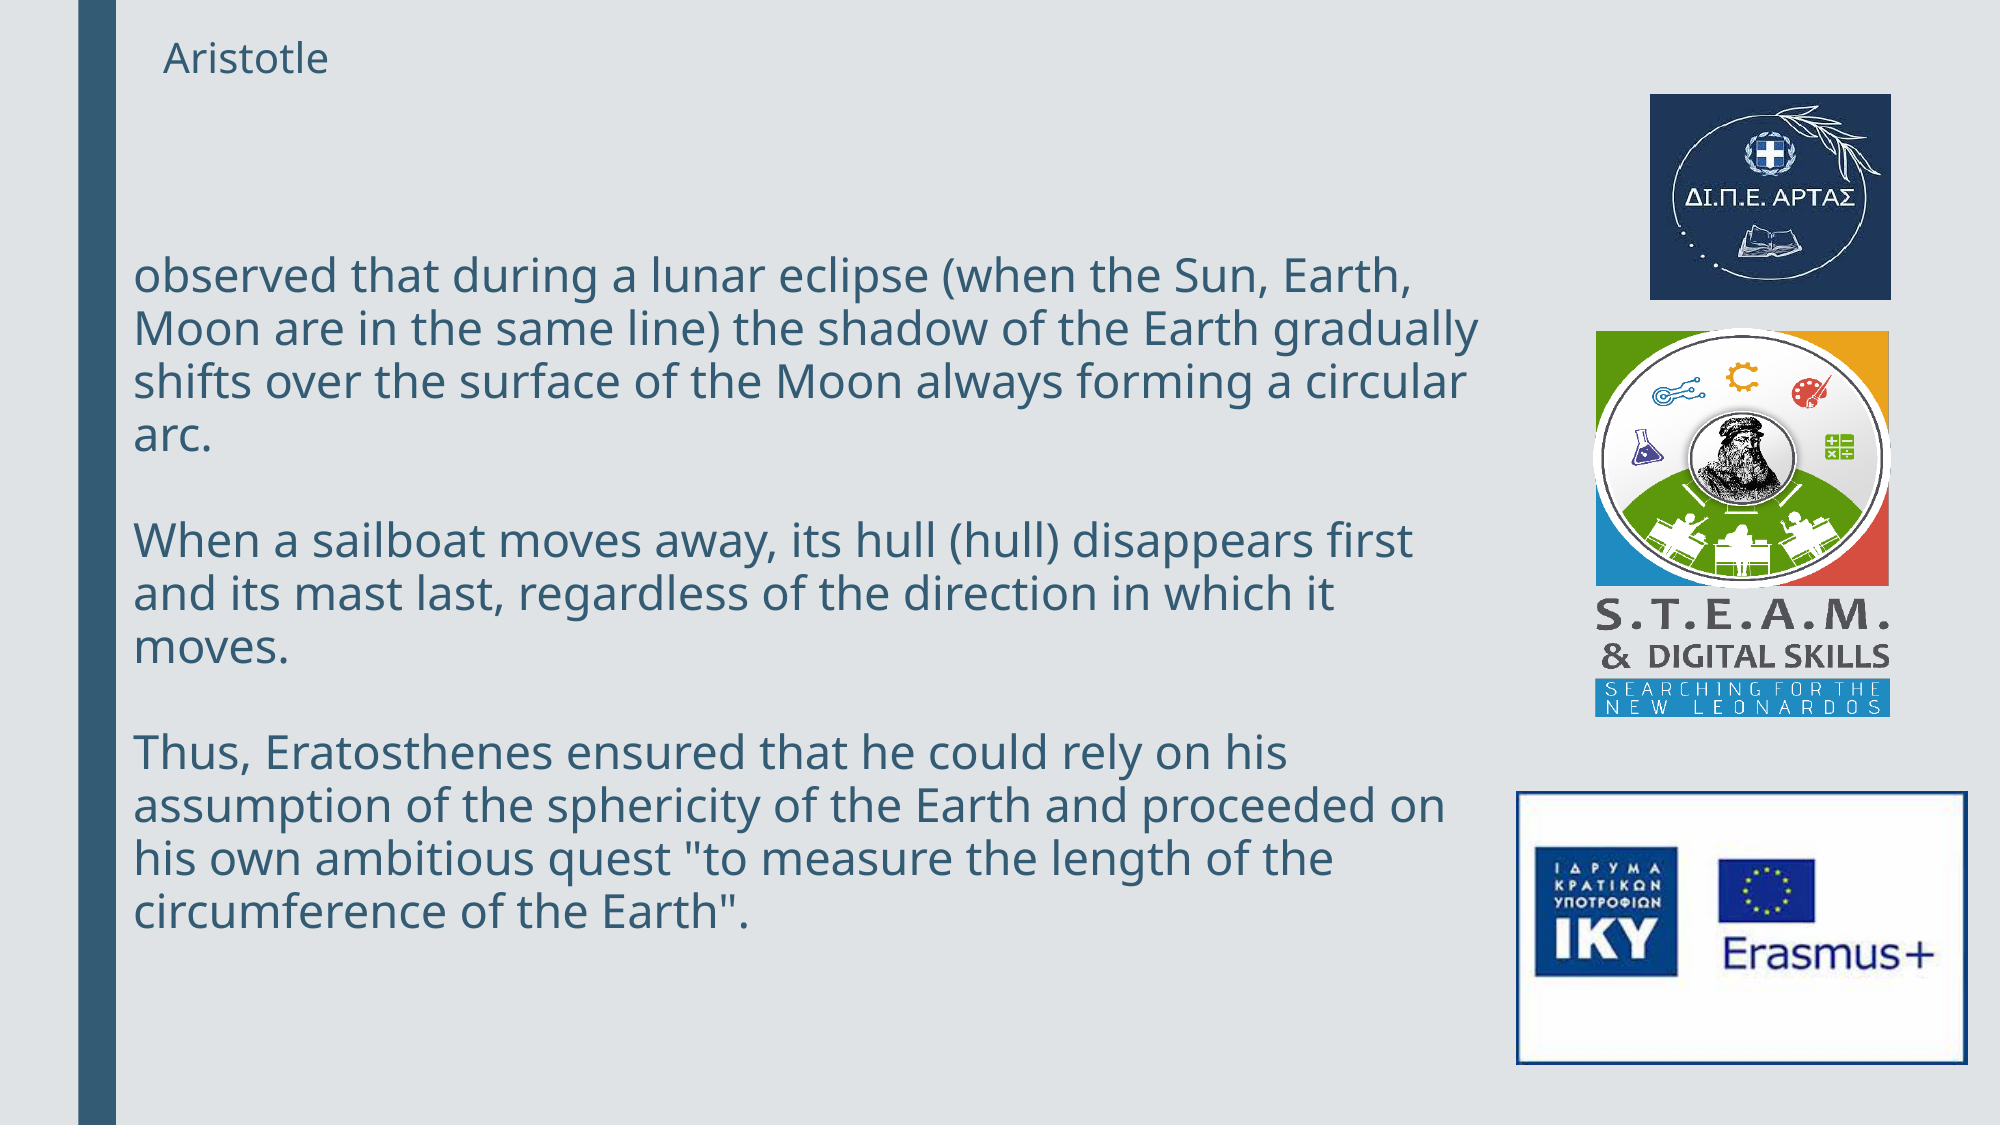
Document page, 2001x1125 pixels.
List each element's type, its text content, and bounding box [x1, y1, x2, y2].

picture [1593, 328, 1891, 718]
picture [1650, 94, 1891, 300]
list observed that during a lunar eclipse (when the Sun, Earth, Moon are in the same line) the shadow of the Earth gradually shifts over the surface of the Moon always forming a circular arc. When a sailboat moves away, its hull (hull) disappears first and its mast last, regardless of the direction in which it moves. Thus, Eratosthenes ensured that he could rely on his assumption of the sphericity of the Earth and proceeded on his own ambitious quest "to measure the length of the circumference of the Earth". [118, 174, 1518, 997]
picture [1516, 791, 1968, 1065]
title Aristotle [148, 29, 1586, 150]
